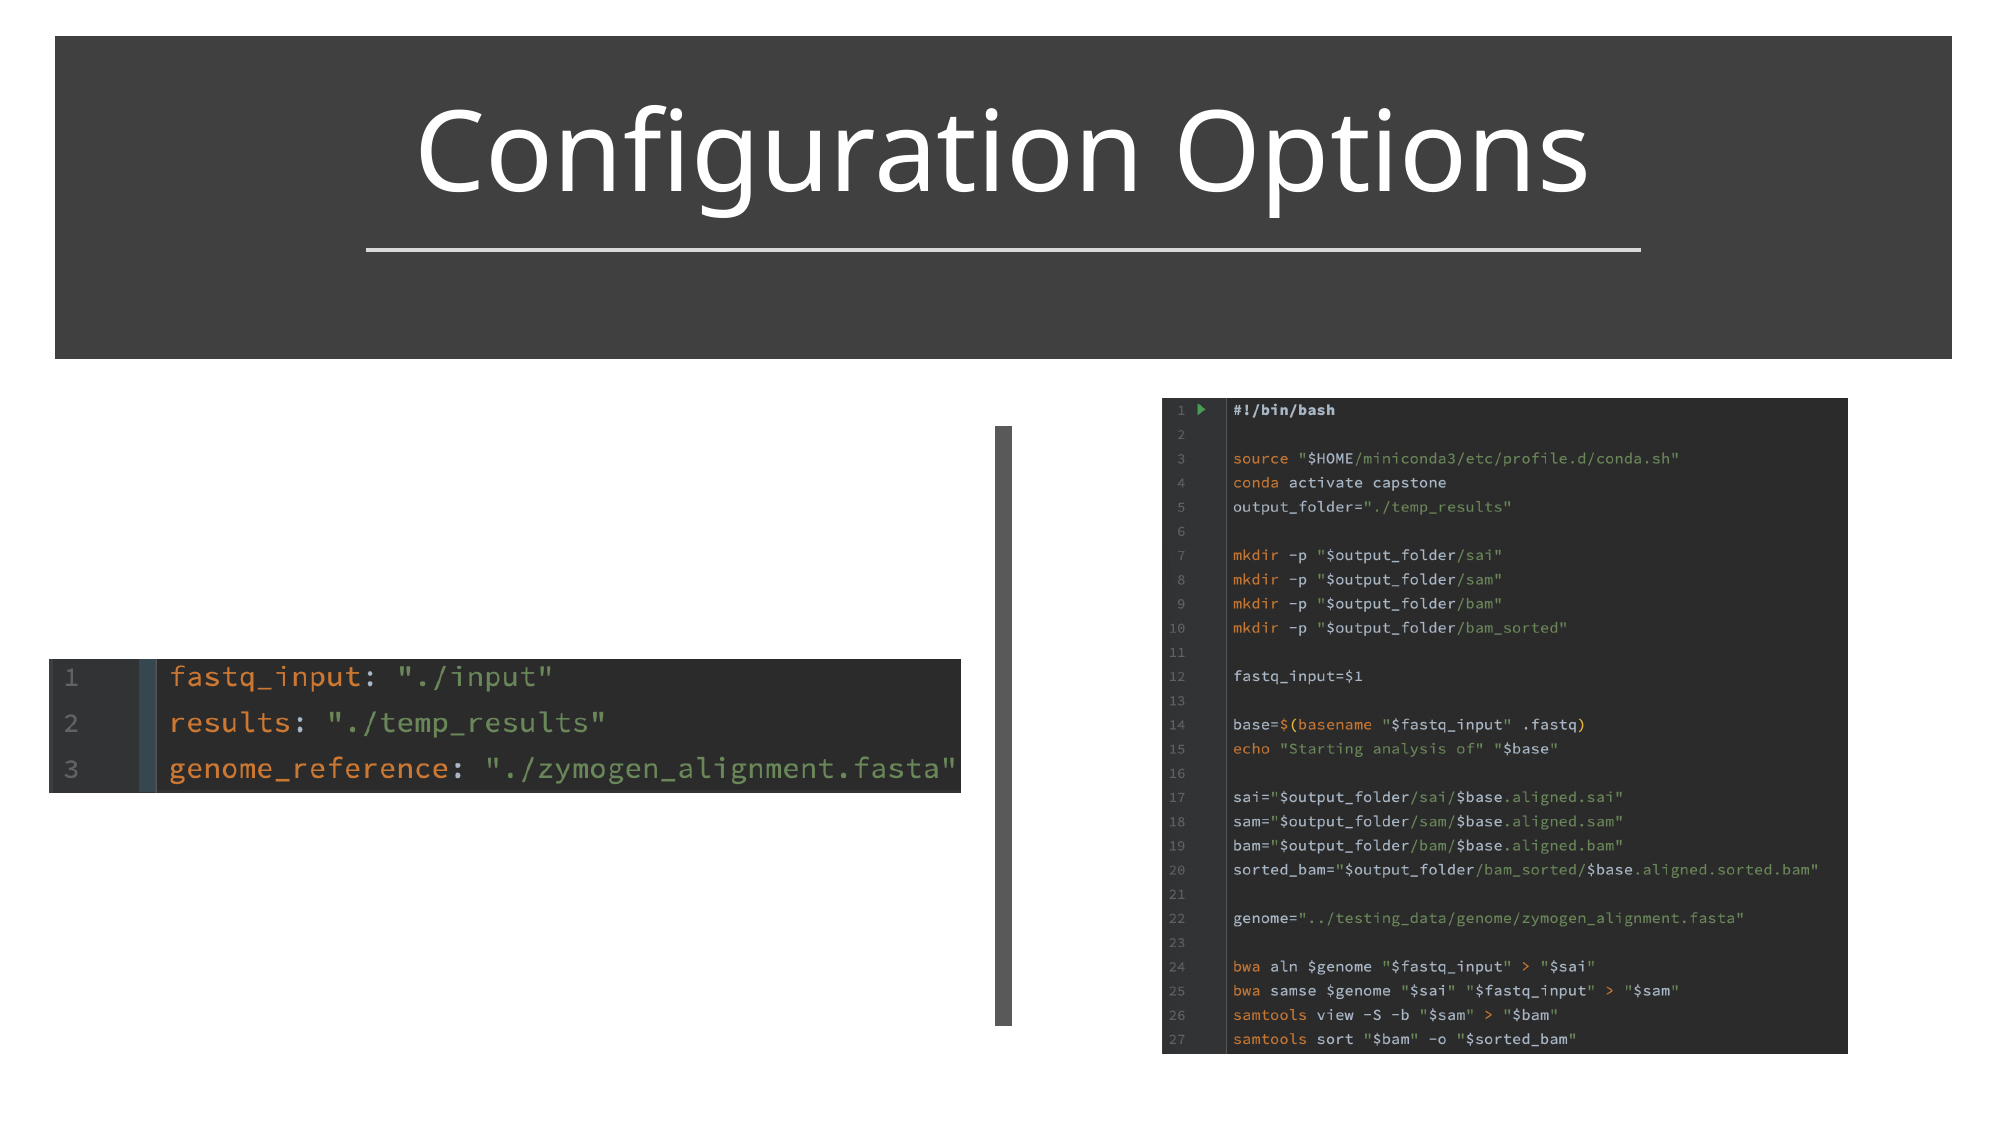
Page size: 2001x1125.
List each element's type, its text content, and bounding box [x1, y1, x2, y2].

text_box [64, 45, 1942, 350]
picture [49, 659, 961, 793]
title Configuration Options [89, 71, 1917, 224]
picture [1162, 398, 1848, 1054]
